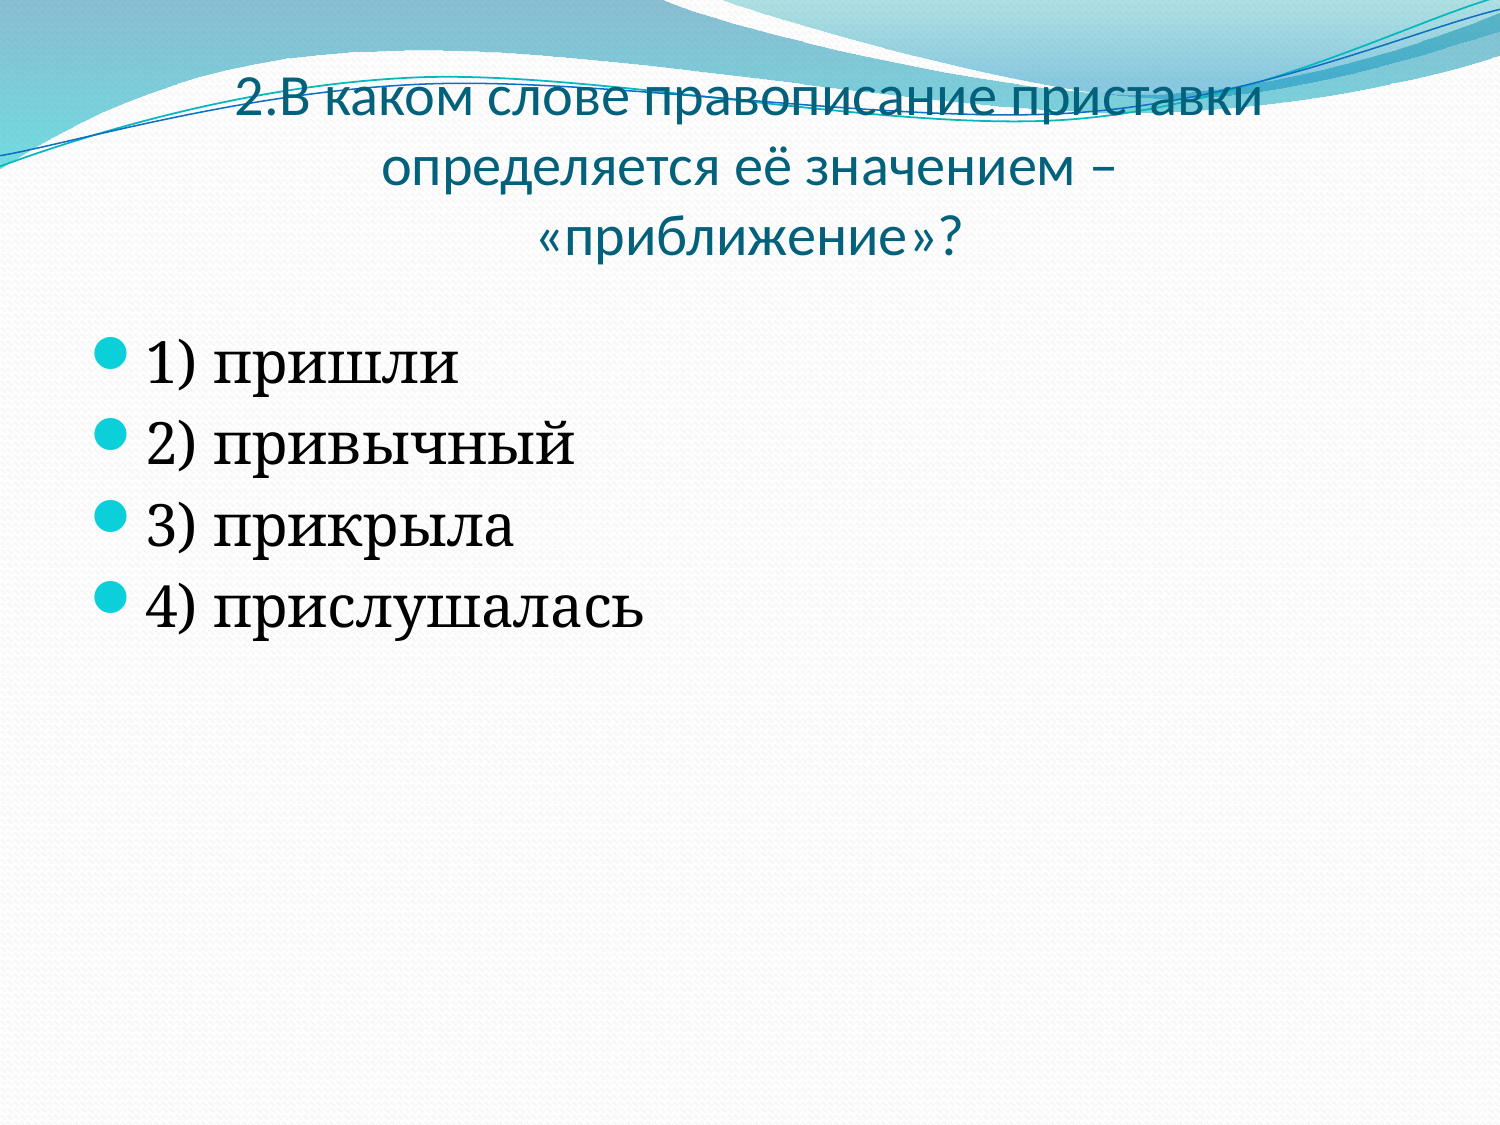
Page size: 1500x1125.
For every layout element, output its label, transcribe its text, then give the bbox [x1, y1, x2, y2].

list 1) пришли 2) привычный 3) прикрыла 4) прислушалась [75, 317, 1425, 1038]
title 2.В каком слове правописание приставки определяется её значением – «приближение»? [75, 115, 1425, 268]
